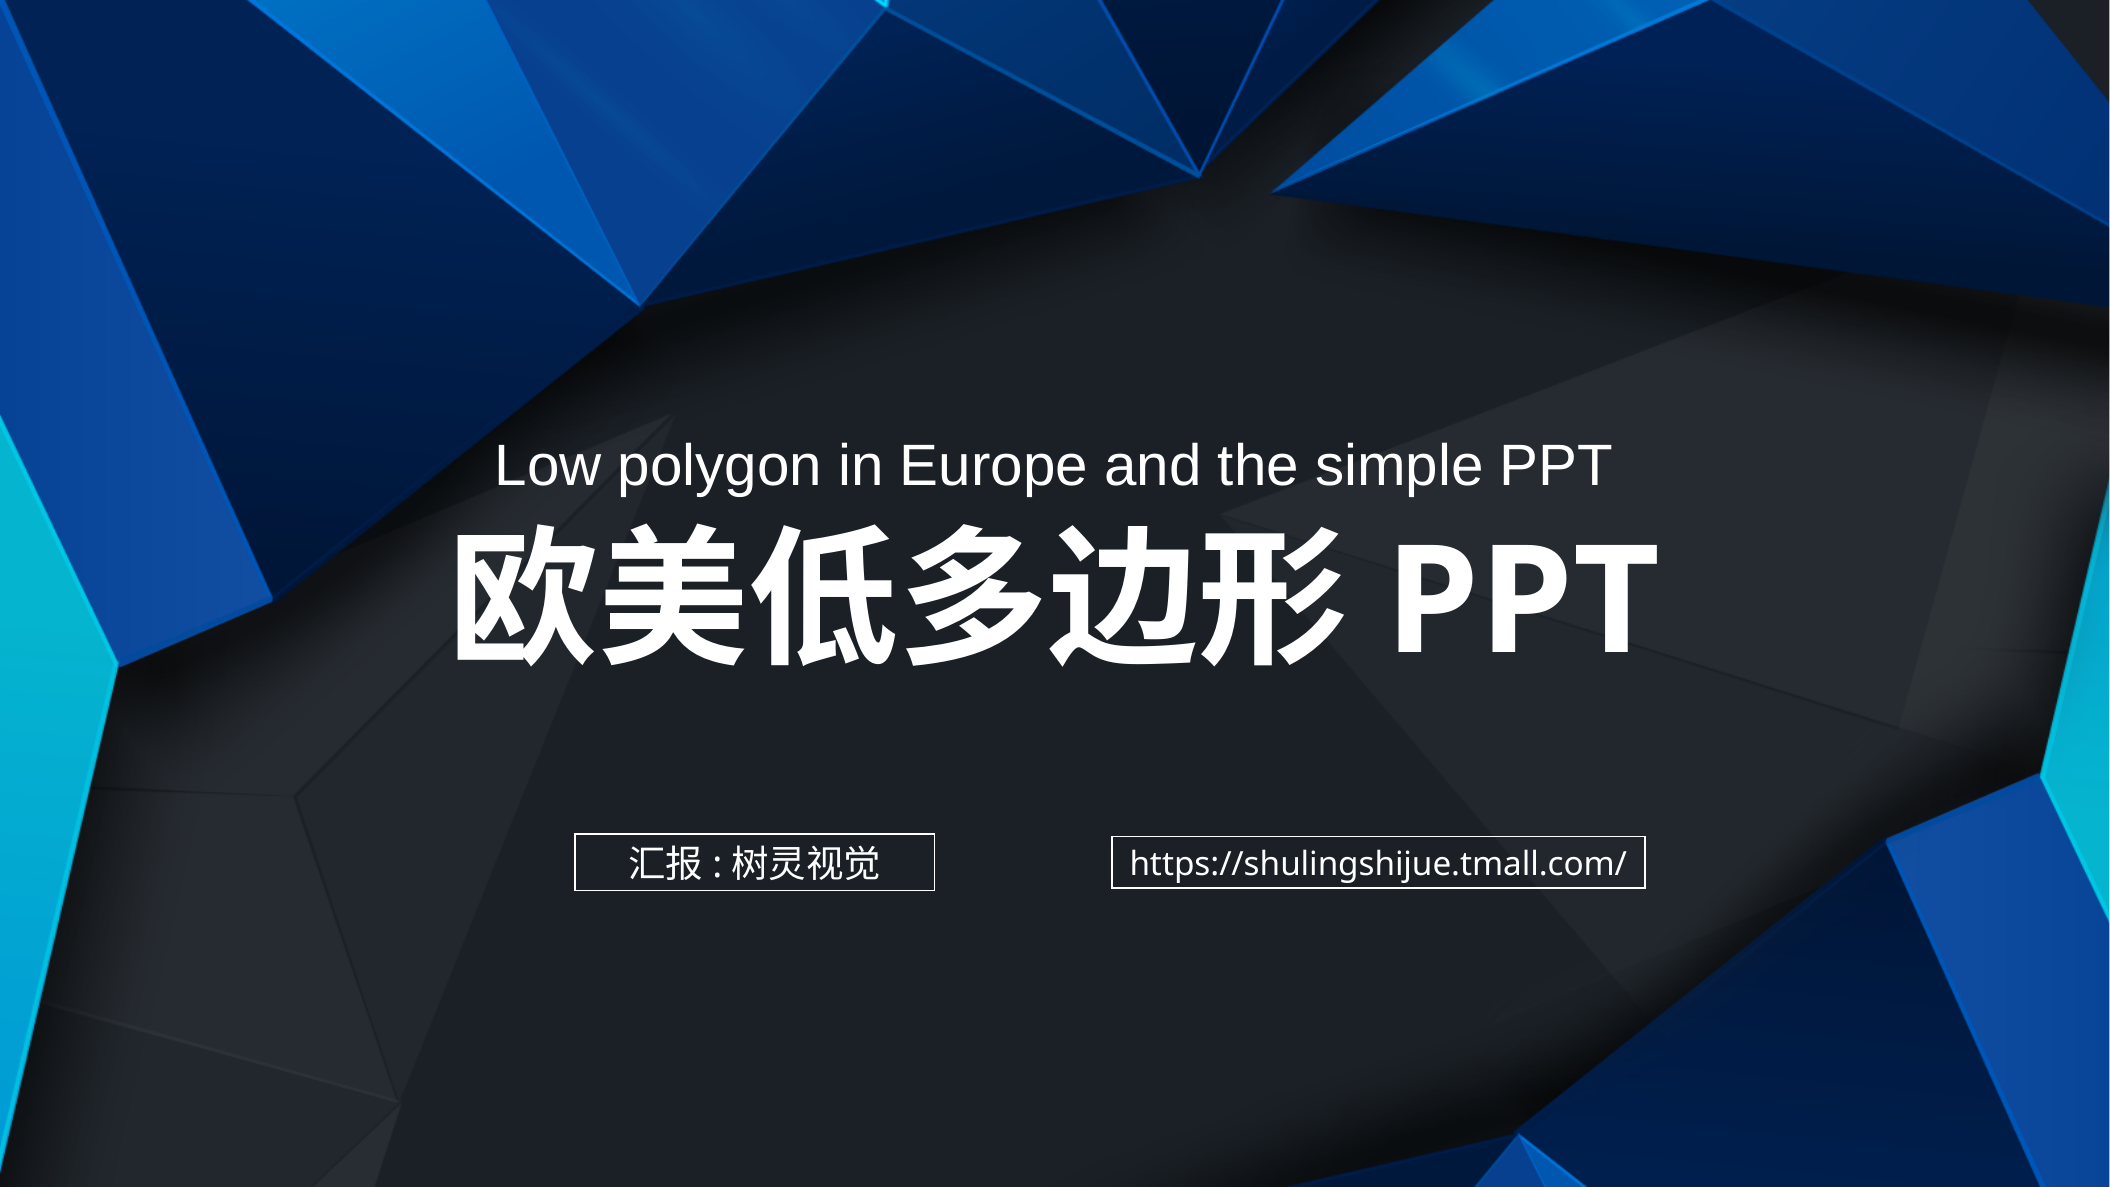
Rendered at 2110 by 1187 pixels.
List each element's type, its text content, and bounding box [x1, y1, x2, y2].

text_box [0, 0, 2110, 1187]
text_box https://shulingshijue.tmall.com/ [1111, 836, 1646, 889]
text_box 汇报:树灵视觉 [575, 833, 935, 891]
text_box Low polygon in Europe and the simple PPT [450, 426, 1659, 497]
text_box 欧美低多边形PPT [443, 502, 1666, 684]
